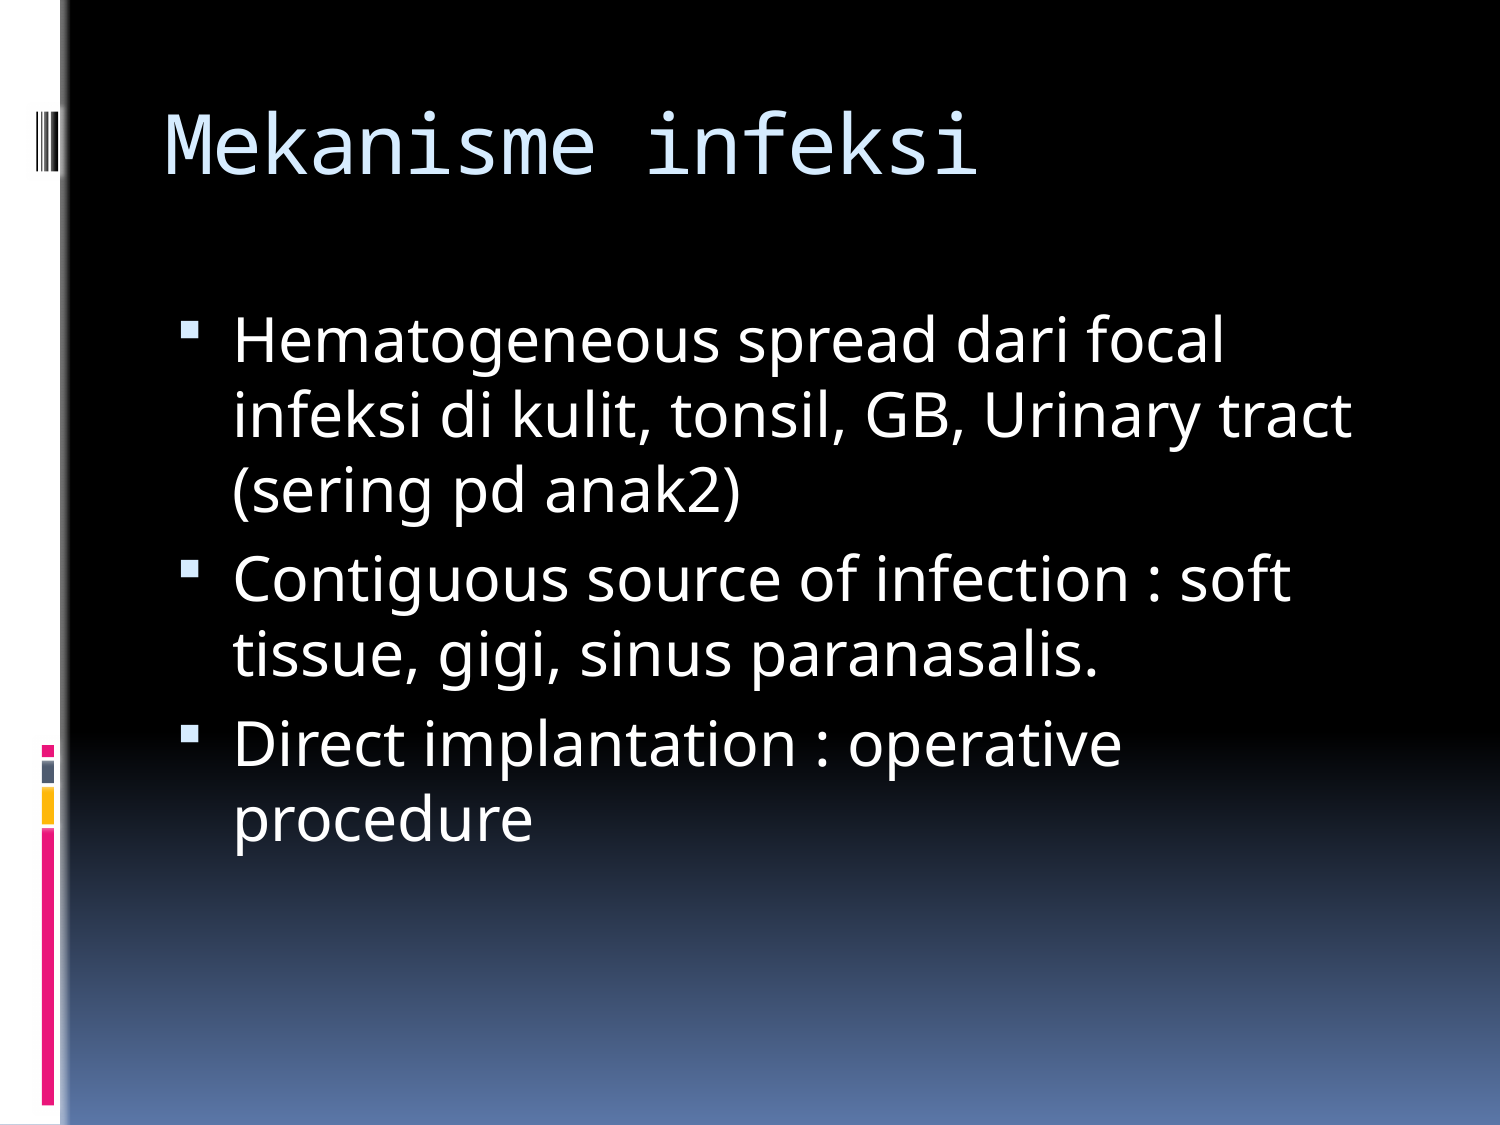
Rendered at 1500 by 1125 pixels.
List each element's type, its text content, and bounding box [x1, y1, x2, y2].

list Hematogeneous spread dari focal infeksi di kulit, tonsil, GB, Urinary tract (sering pd anak2) Contiguous source of infection : soft tissue, gigi, sinus paranasalis. Direct implantation : operative procedure [150, 292, 1425, 1043]
title Mekanisme infeksi [150, 83, 1425, 234]
